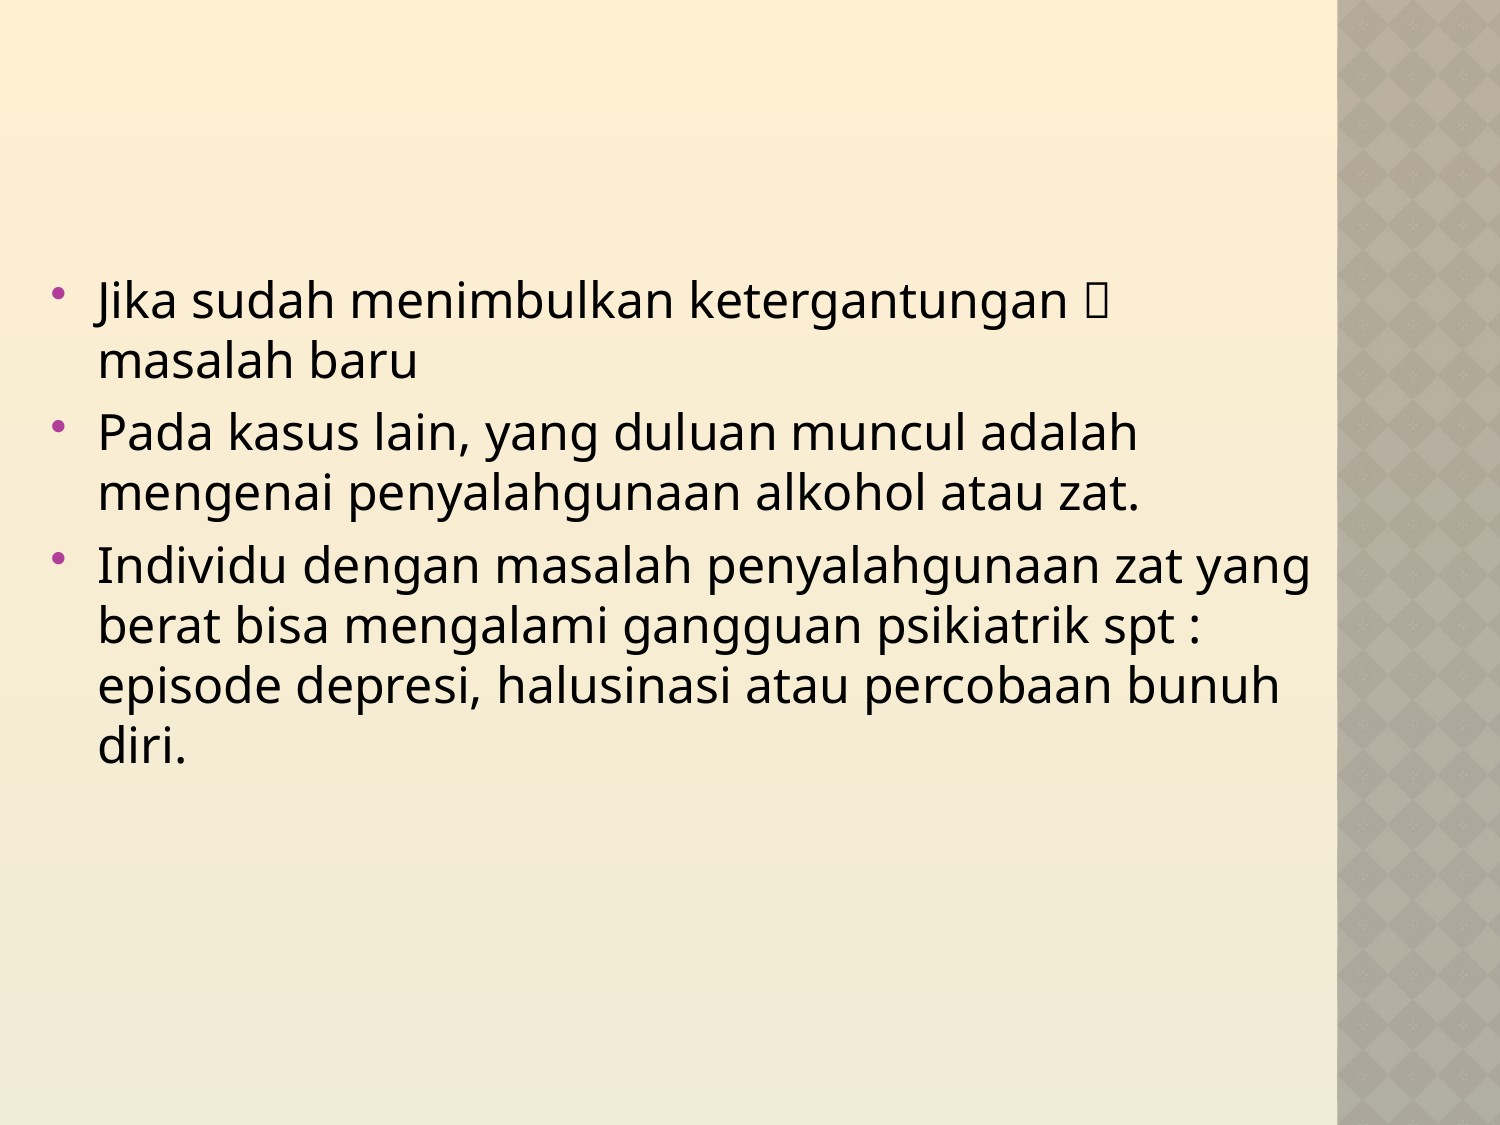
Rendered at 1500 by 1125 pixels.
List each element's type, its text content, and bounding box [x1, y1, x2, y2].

list Jika sudah menimbulkan ketergantungan  masalah baru Pada kasus lain, yang duluan muncul adalah mengenai penyalahgunaan alkohol atau zat. Individu dengan masalah penyalahgunaan zat yang berat bisa mengalami gangguan psikiatrik spt : episode depresi, halusinasi atau percobaan bunuh diri. [37, 260, 1338, 1011]
